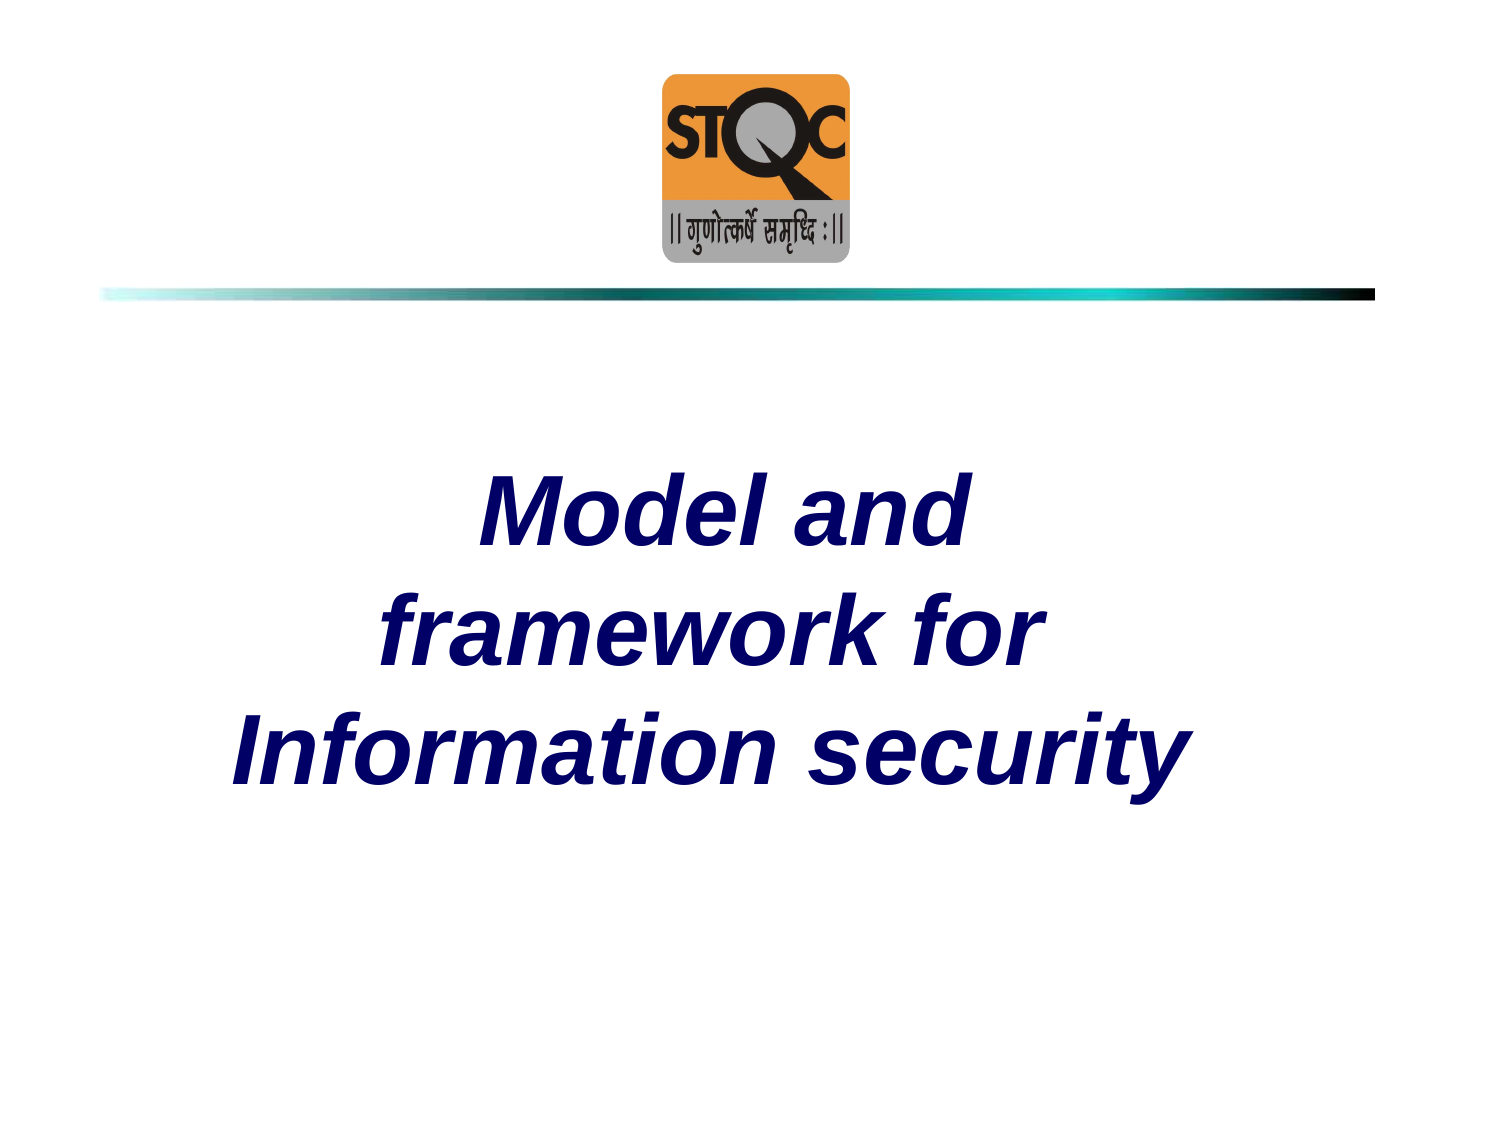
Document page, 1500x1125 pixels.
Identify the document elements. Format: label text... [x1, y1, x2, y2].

picture [662, 74, 850, 263]
picture [99, 287, 1375, 302]
subtitle Model and framework for Information security [199, 437, 1251, 551]
